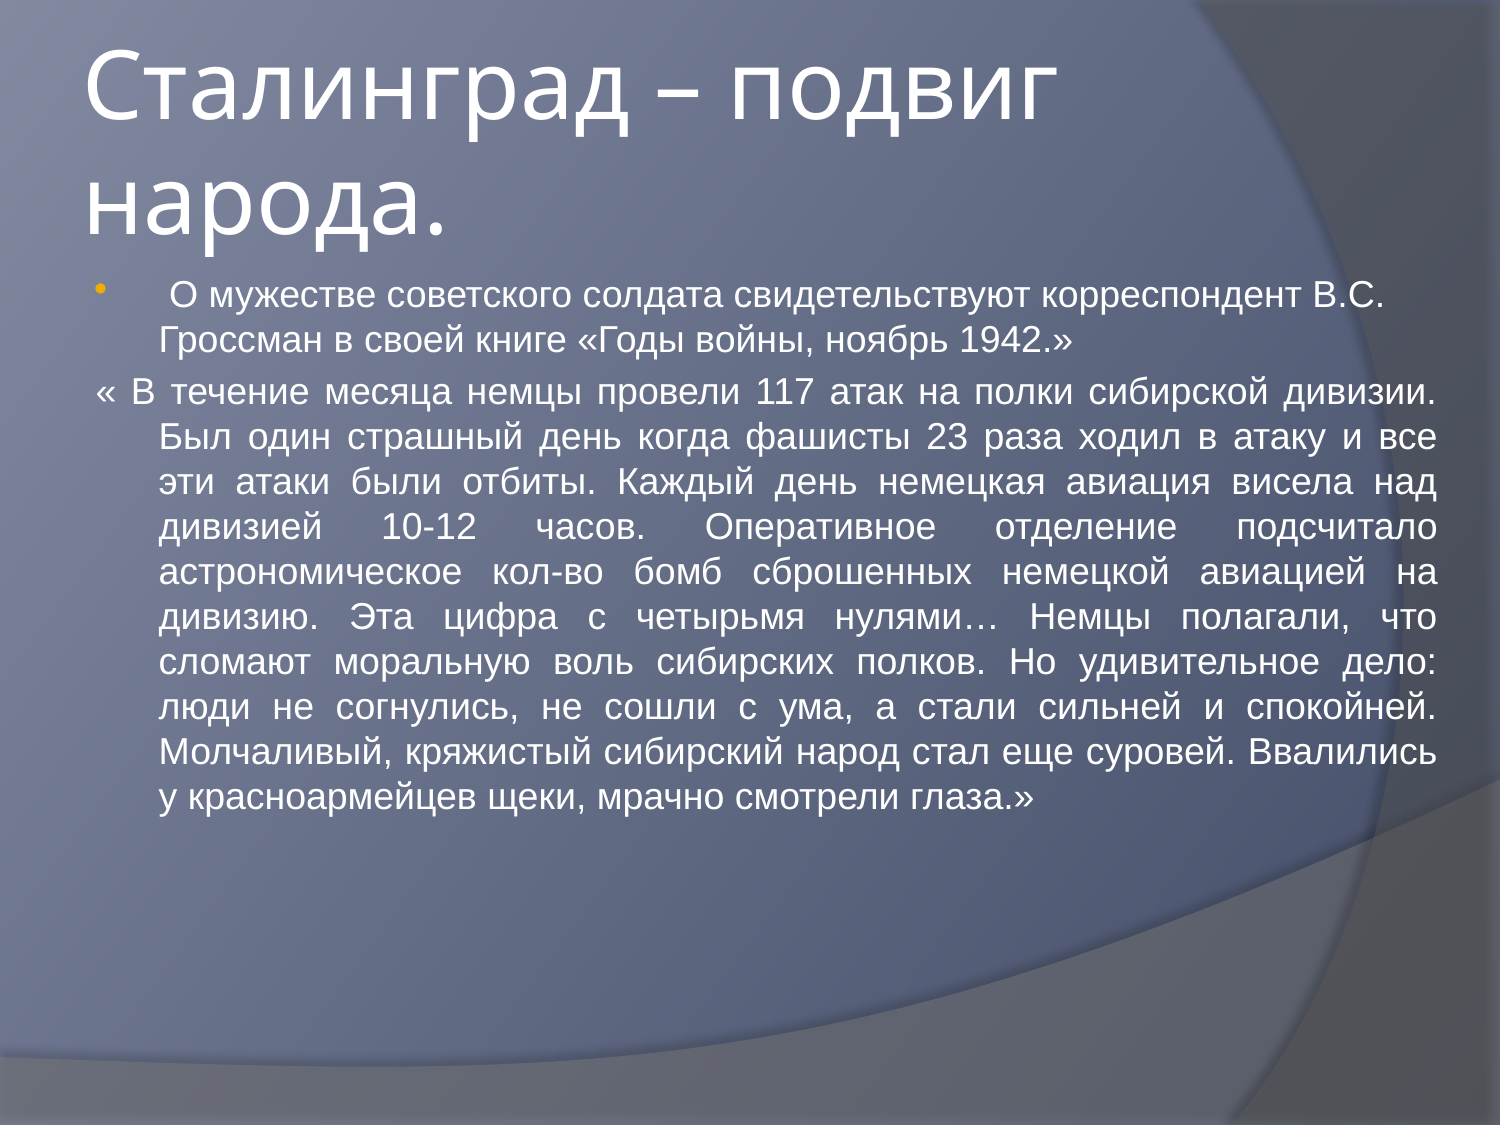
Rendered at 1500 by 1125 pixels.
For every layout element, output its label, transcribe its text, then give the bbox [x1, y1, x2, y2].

list О мужестве советского солдата свидетельствуют корреспондент В.С. Гроссман в своей книге «Годы войны, ноябрь 1942.» « В течение месяца немцы провели 117 атак на полки сибирской дивизии. Был один страшный день когда фашисты 23 раза ходил в атаку и все эти атаки были отбиты. Каждый день немецкая авиация висела над дивизией 10-12 часов. Оперативное отделение подсчитало астрономическое кол-во бомб сброшенных немецкой авиацией на дивизию. Эта цифра с четырьмя нулями… Немцы полагали, что сломают моральную воль сибирских полков. Но удивительное дело: люди не согнулись, не сошли с ума, а стали сильней и спокойней. Молчаливый, кряжистый сибирский народ стал еще суровей. Ввалились у красноармейцев щеки, мрачно смотрели глаза.» [75, 262, 1454, 856]
title Сталинград – подвиг народа. [75, 45, 1300, 233]
